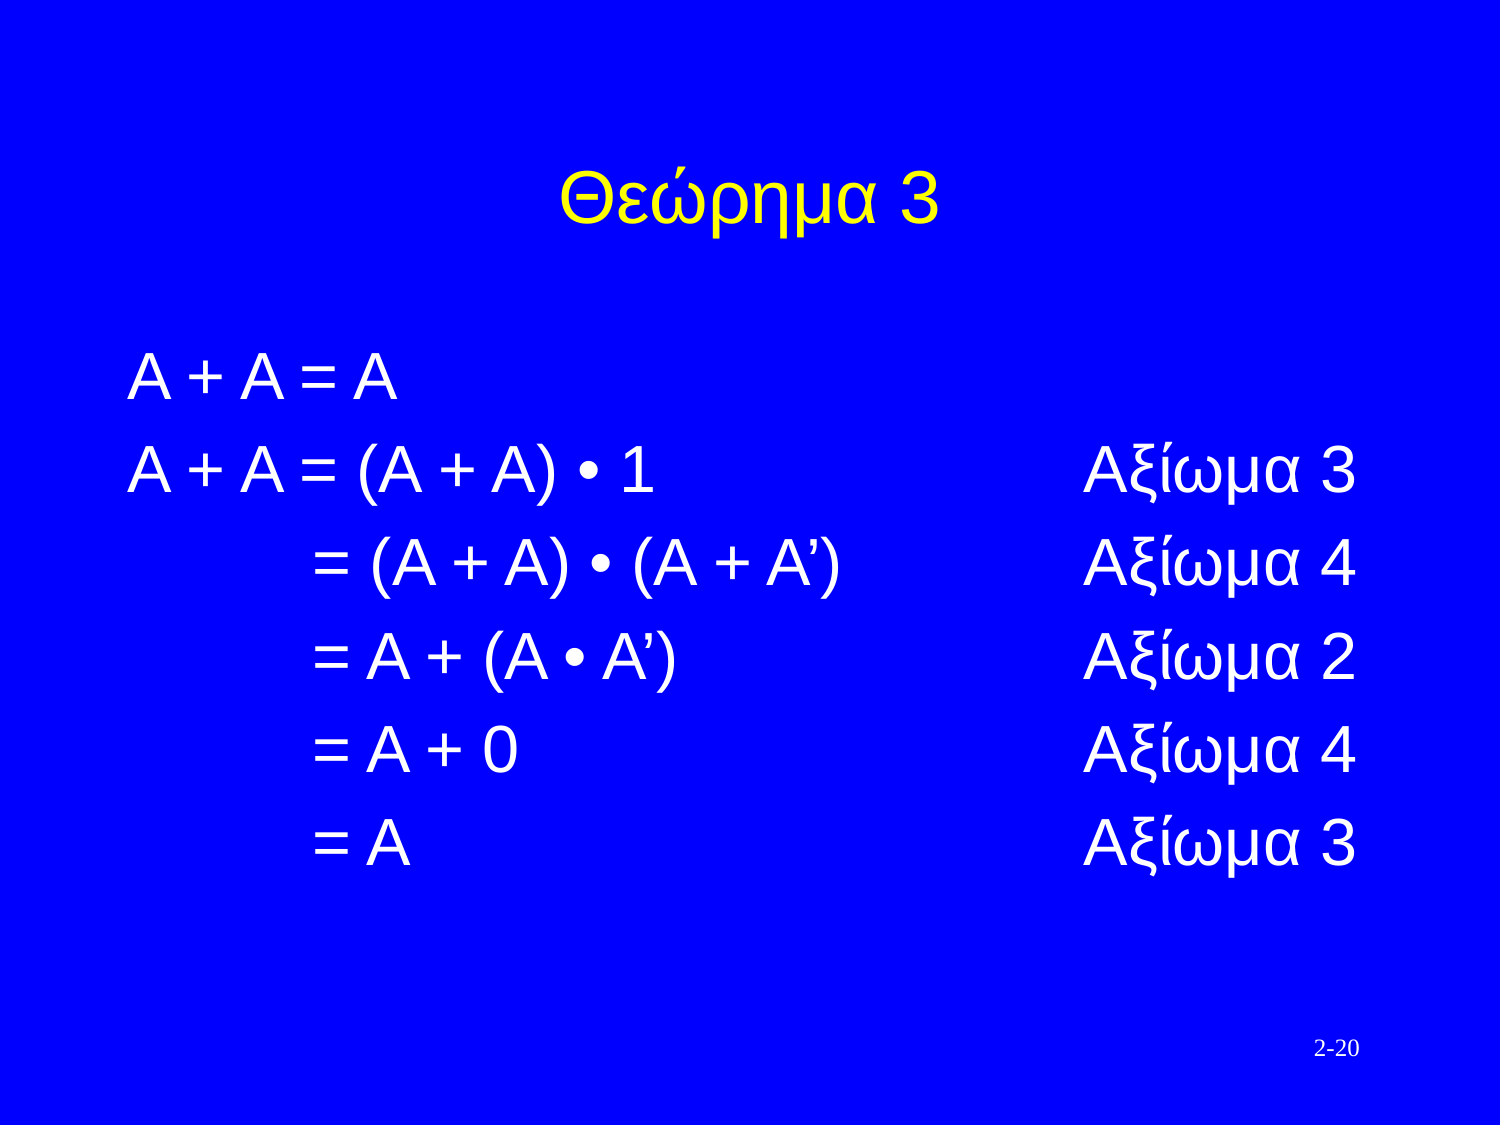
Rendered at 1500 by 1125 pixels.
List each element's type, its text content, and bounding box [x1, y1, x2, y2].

title Θεώρημα 3 [112, 99, 1388, 288]
list Α + Α = Α Α + Α = (Α + Α) • 1 Αξίωμα 3 = (Α + Α) • (Α + Α’) Αξίωμα 4 = Α + (Α • Α’) Αξίωμα 2 = Α + 0 Αξίωμα 4 = Α Αξίωμα 3 [112, 324, 1388, 1001]
